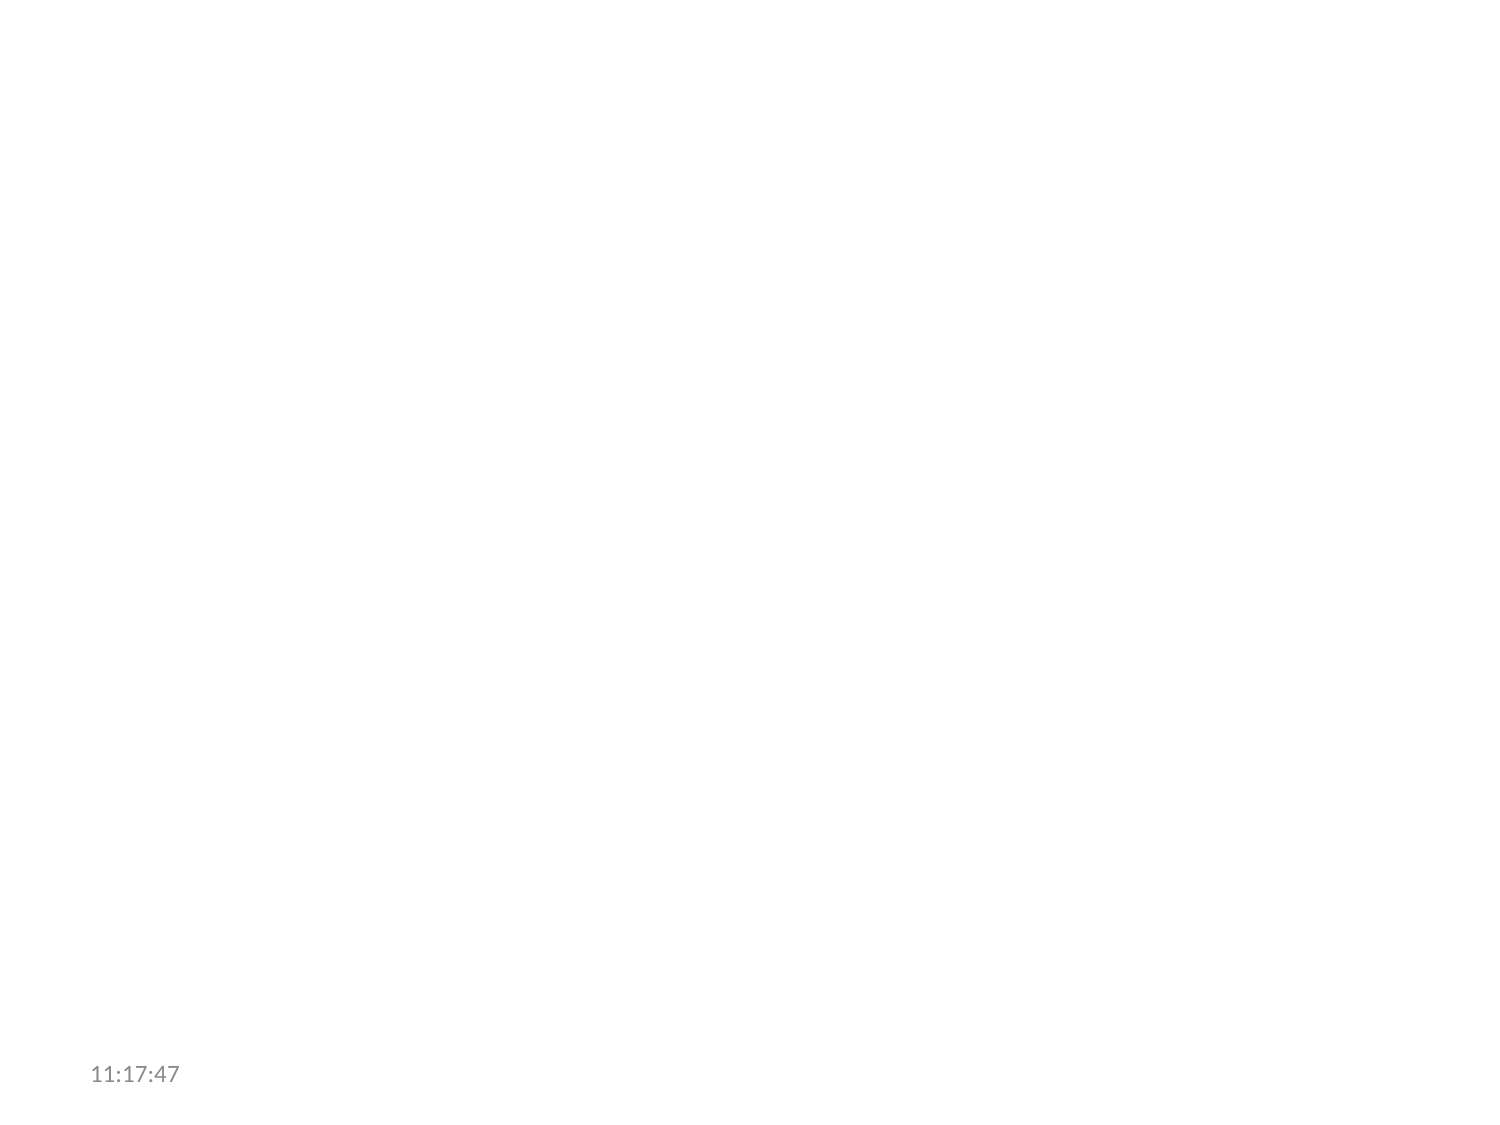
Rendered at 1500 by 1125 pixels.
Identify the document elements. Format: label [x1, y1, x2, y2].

slide_number [75, 1042, 425, 1103]
